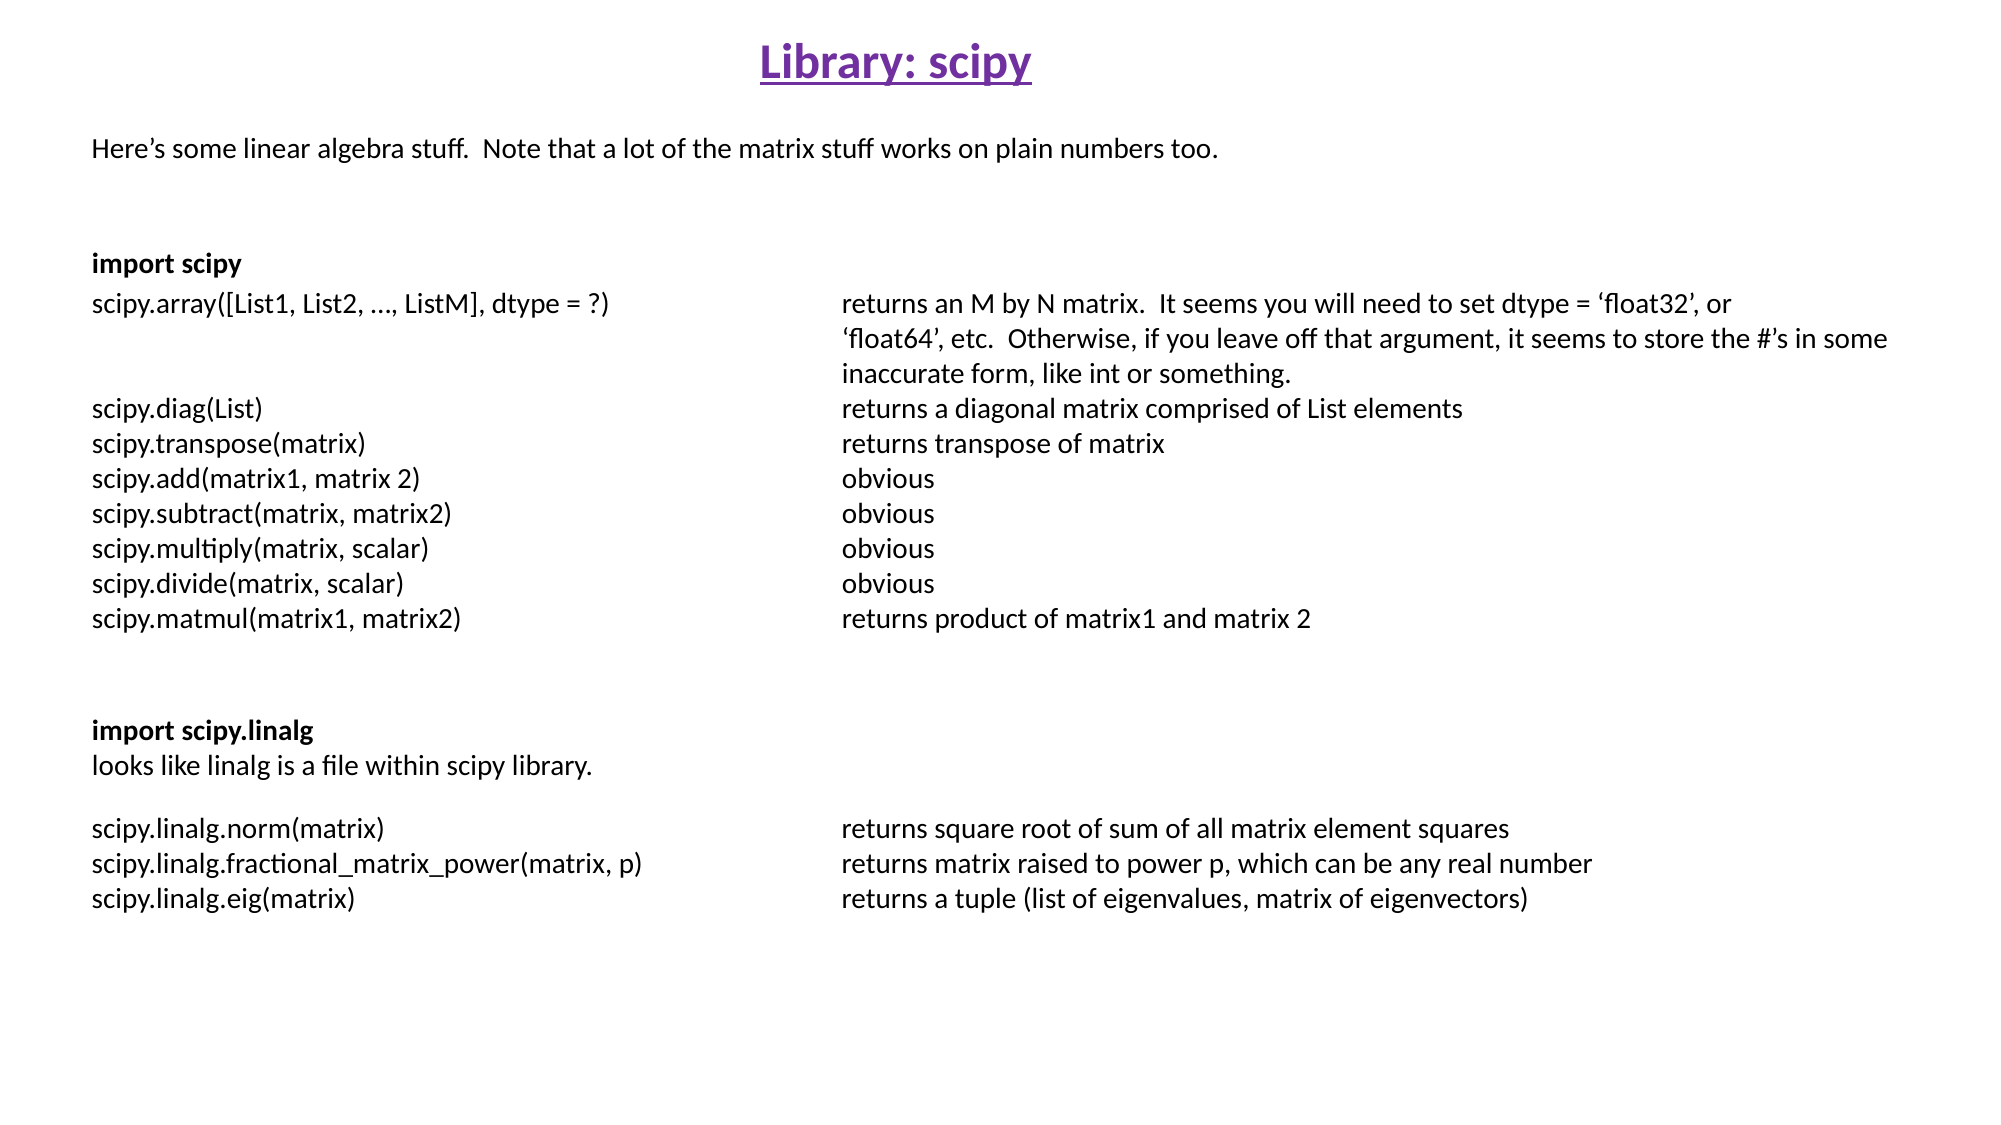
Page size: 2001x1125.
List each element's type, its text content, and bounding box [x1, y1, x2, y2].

text_box import scipy.linalg looks like linalg is a file within scipy library. [77, 704, 719, 789]
text_box scipy.array([List1, List2, …, ListM], dtype = ?) returns an M by N matrix. It seems you will need to set dtype = ‘float32’, or ‘float64’, etc. Otherwise, if you leave off that argument, it seems to store the #’s in some inaccurate form, like int or something. scipy.diag(List) returns a diagonal matrix comprised of List elements scipy.transpose(matrix) returns transpose of matrix scipy.add(matrix1, matrix 2) obvious scipy.subtract(matrix, matrix2) obvious scipy.multiply(matrix, scalar) obvious scipy.divide(matrix, scalar) obvious scipy.matmul(matrix1, matrix2) returns product of matrix1 and matrix 2 [77, 277, 1939, 642]
text_box Library: scipy [745, 21, 1047, 97]
text_box import scipy [77, 237, 523, 287]
text_box scipy.linalg.norm(matrix) returns square root of sum of all matrix element squares scipy.linalg.fractional_matrix_power(matrix, p) returns matrix raised to power p, which can be any real number scipy.linalg.eig(matrix) returns a tuple (list of eigenvalues, matrix of eigenvectors) [76, 801, 1732, 922]
text_box Here’s some linear algebra stuff. Note that a lot of the matrix stuff works on plain numbers too. [76, 121, 1425, 172]
